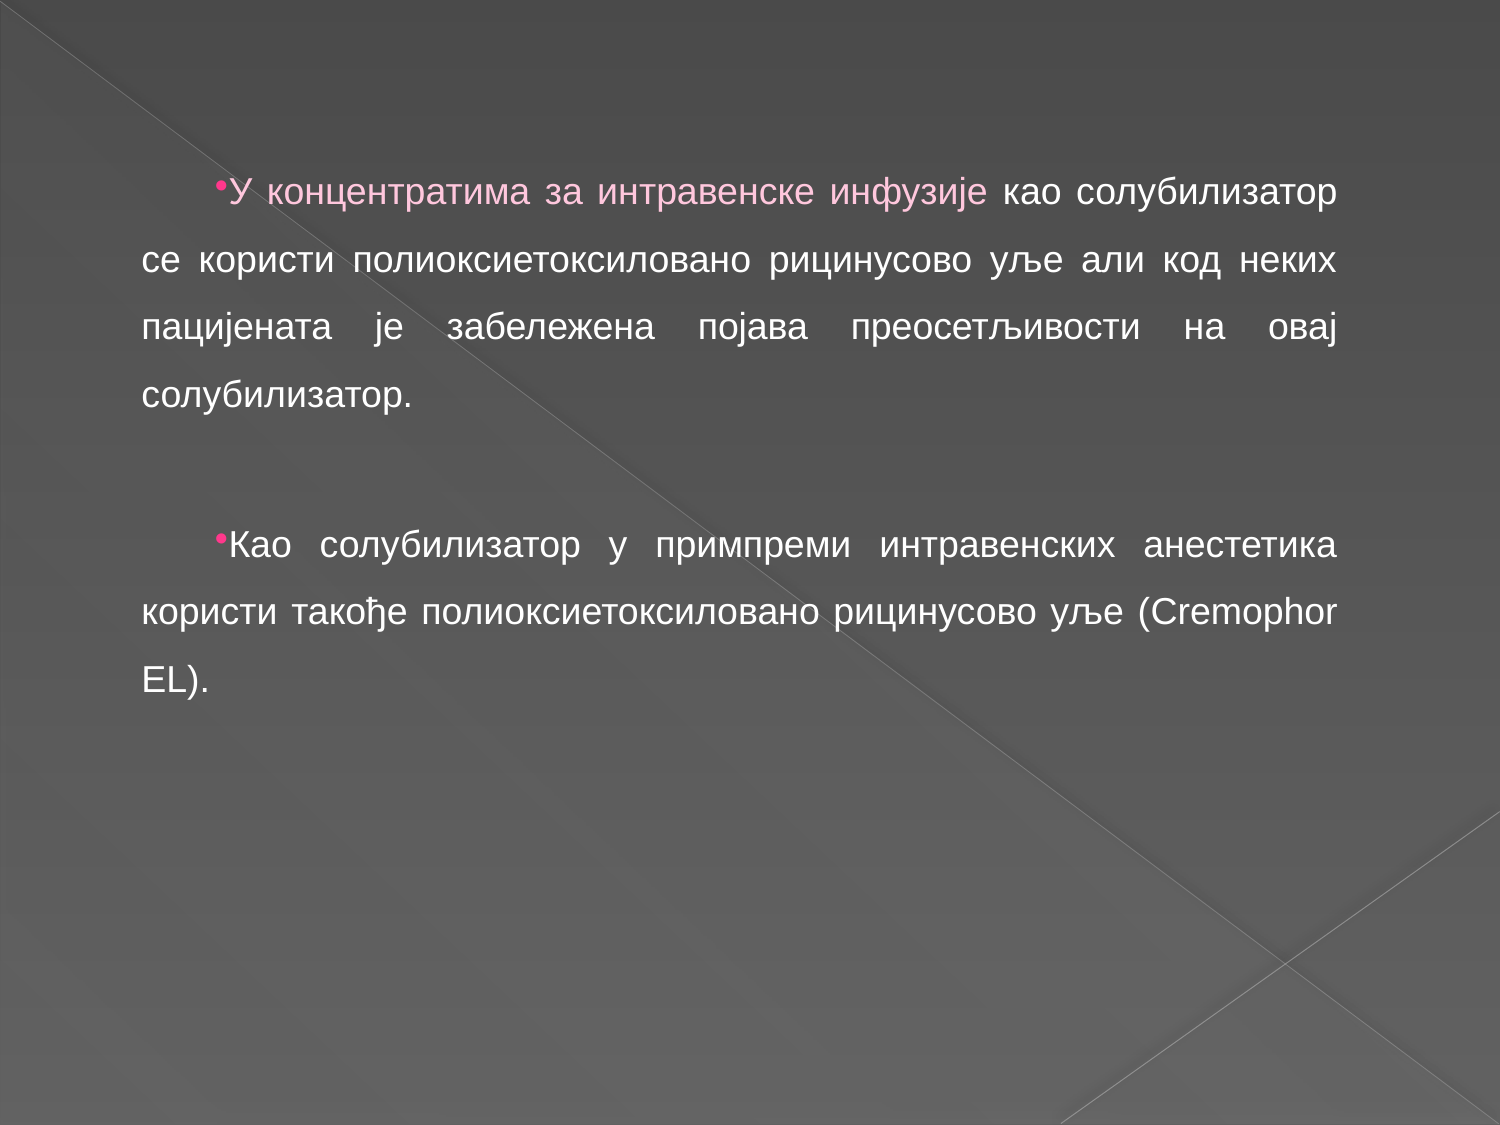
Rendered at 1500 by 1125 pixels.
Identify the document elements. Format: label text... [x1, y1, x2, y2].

list У концентратима за интравенске инфузије као солубилизатор се користи полиоксиетоксиловано рицинусово уље али код неких пацијената је забележена појава преосетљивости на овај солубилизатор. Као солубилизатор у примпреми интравенских анестетика користи такође полиоксиетоксиловано рицинусово уље (Cremophor EL). [53, 137, 1353, 971]
